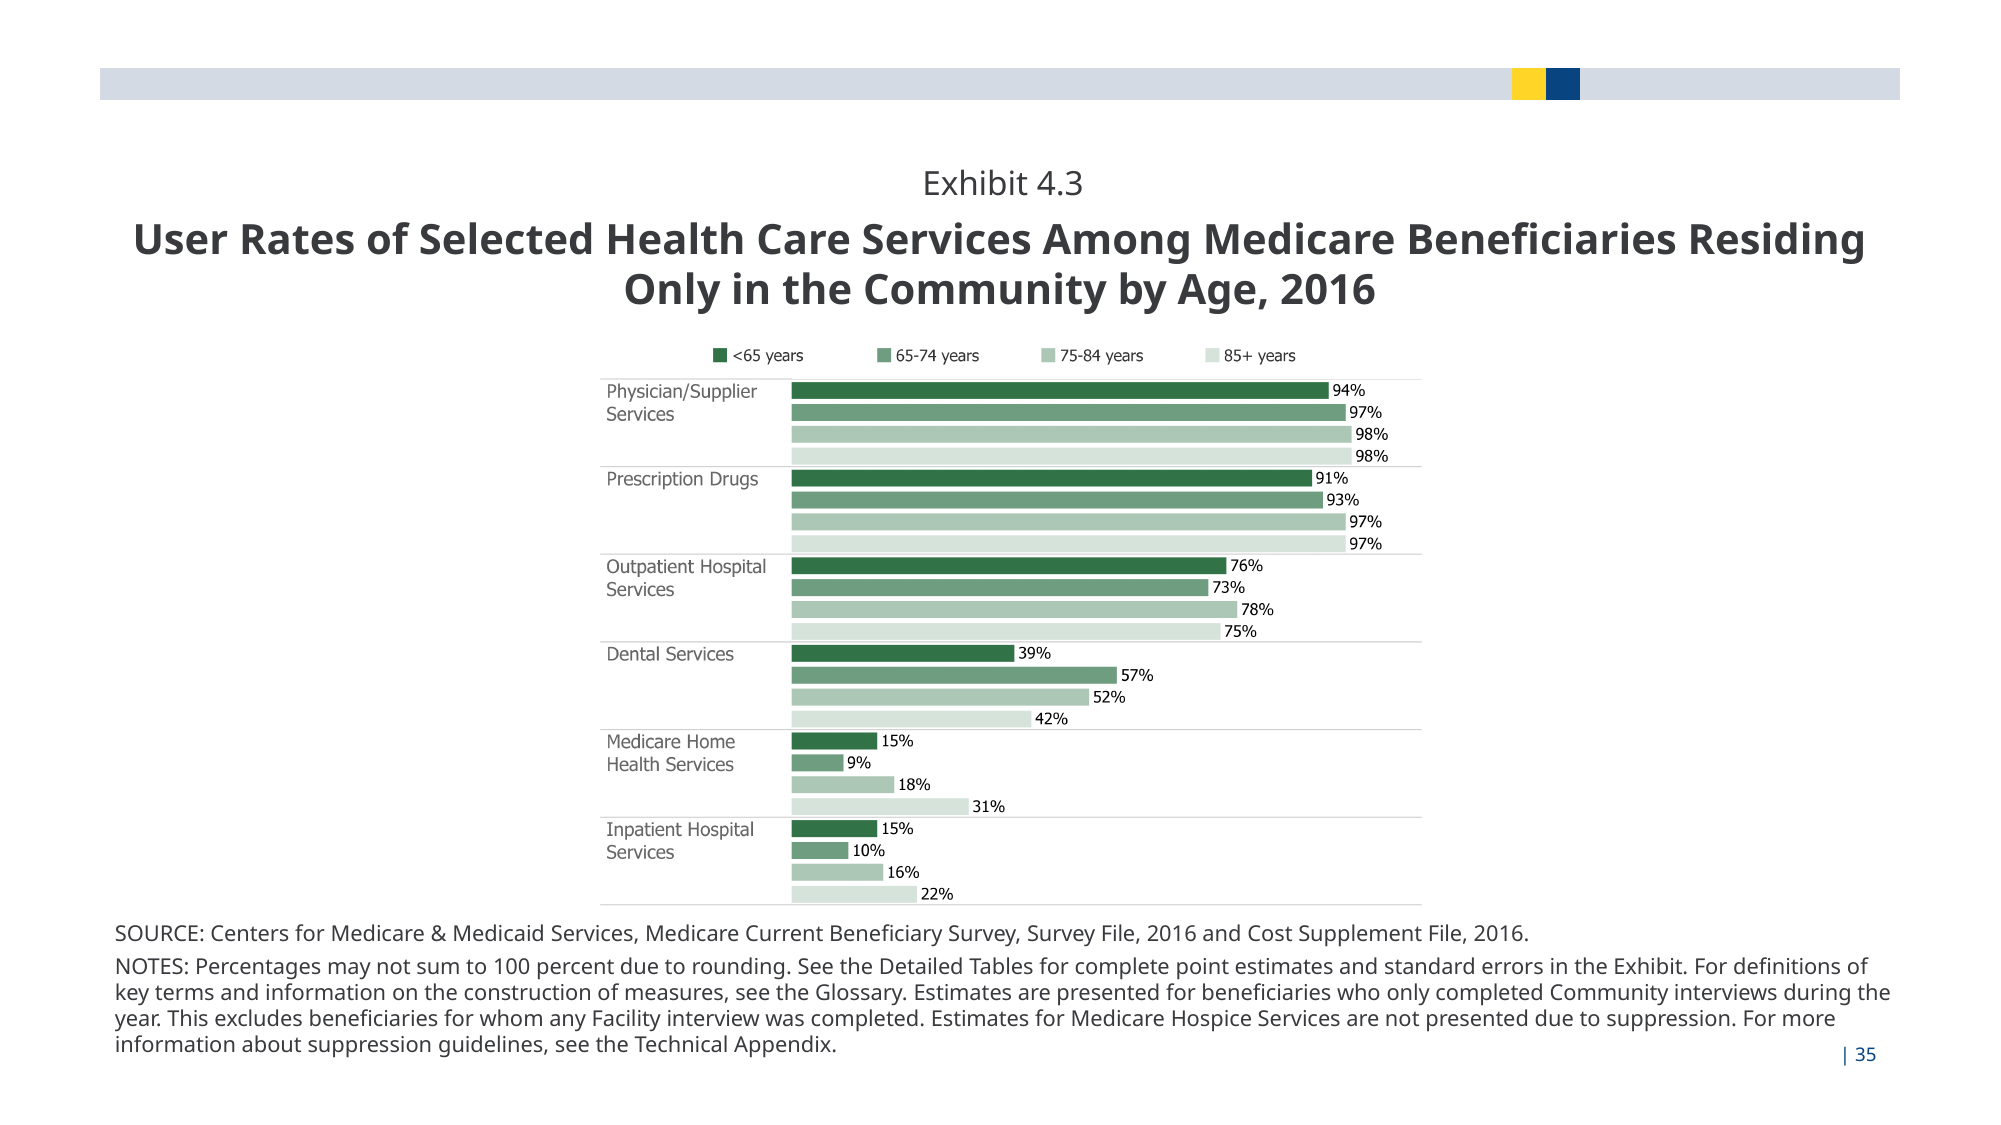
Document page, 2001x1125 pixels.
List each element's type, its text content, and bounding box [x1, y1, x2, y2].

list User Rates of Selected Health Care Services Among Medicare Beneficiaries Residing Only in the Community by Age, 2016 [99, 213, 1900, 300]
picture [587, 333, 1445, 910]
list SOURCE: Centers for Medicare & Medicaid Services, Medicare Current Beneficiary Survey, Survey File, 2016 and Cost Supplement File, 2016. NOTES: Percentages may not sum to 100 percent due to rounding. See the Detailed Tables for complete point estimates and standard errors in the Exhibit. For definitions of key terms and information on the construction of measures, see the Glossary. Estimates are presented for beneficiaries who only completed Community interviews during the year. This excludes beneficiaries for whom any Facility interview was completed. Estimates for Medicare Hospice Services are not presented due to suppression. For more information about suppression guidelines, see the Technical Appendix. [99, 912, 1900, 1100]
title Exhibit 4.3 [99, 154, 1900, 213]
